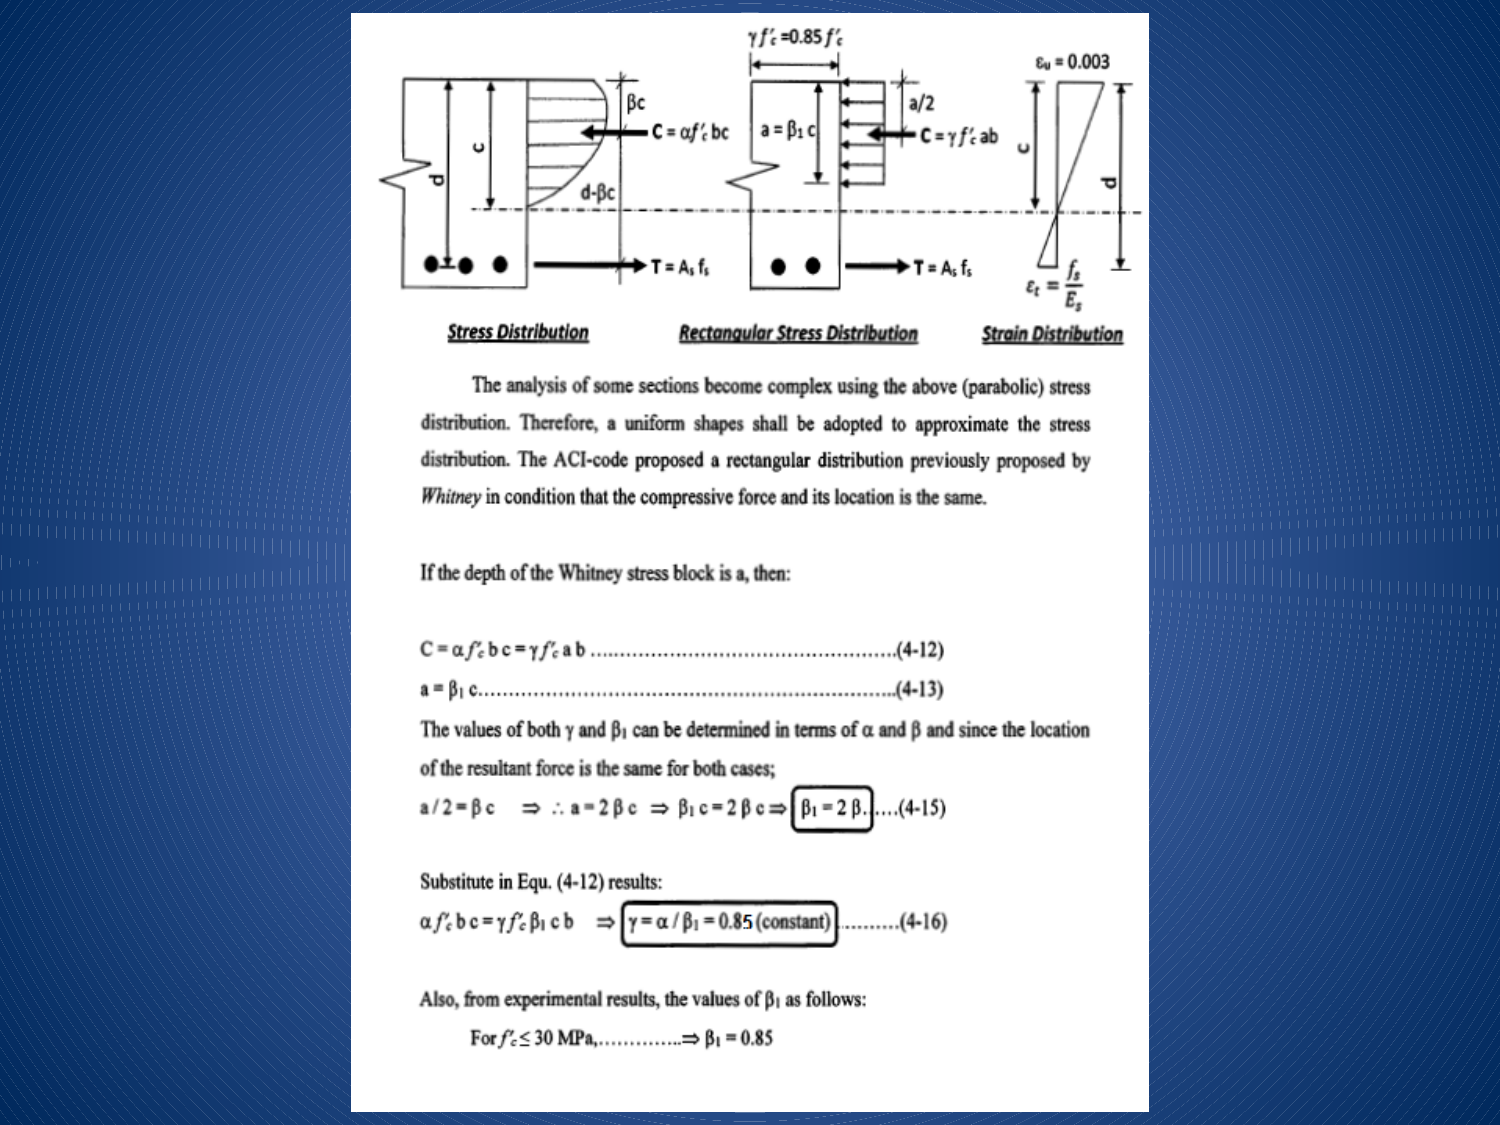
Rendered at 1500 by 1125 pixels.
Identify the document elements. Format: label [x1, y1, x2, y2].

picture [351, 12, 1149, 1112]
